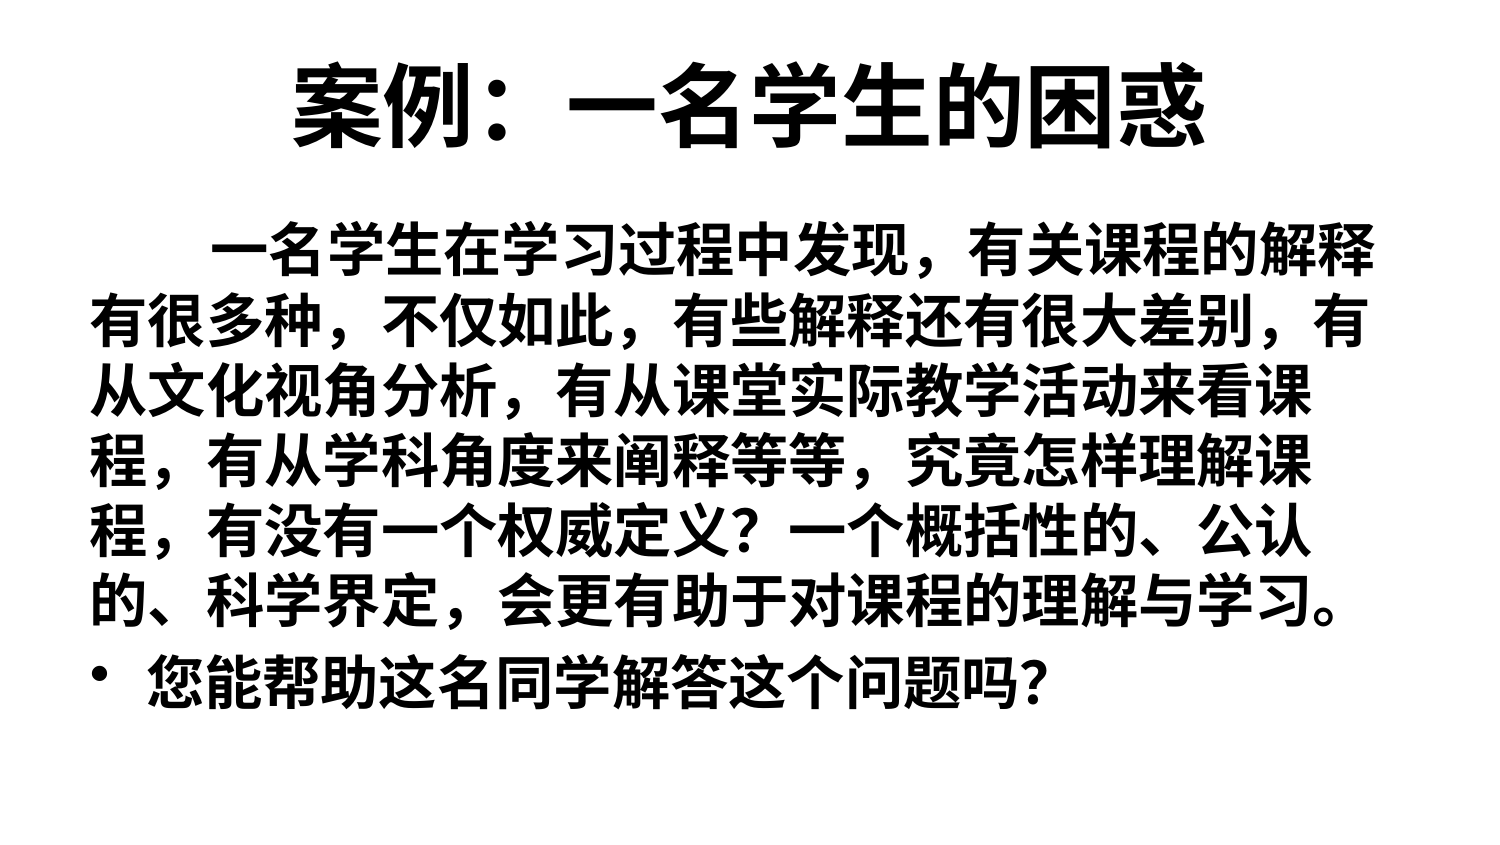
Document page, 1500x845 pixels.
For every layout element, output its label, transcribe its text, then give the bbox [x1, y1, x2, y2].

title 案例：一名学生的困惑 [74, 33, 1426, 175]
list 一名学生在学习过程中发现，有关课程的解释有很多种，不仅如此，有些解释还有很大差别，有从文化视角分析，有从课堂实际教学活动来看课程，有从学科角度来阐释等等，究竟怎样理解课程，有没有一个权威定义？一个概括性的、公认的、科学界定，会更有助于对课程的理解与学习。 您能帮助这名同学解答这个问题吗？ [74, 196, 1426, 755]
